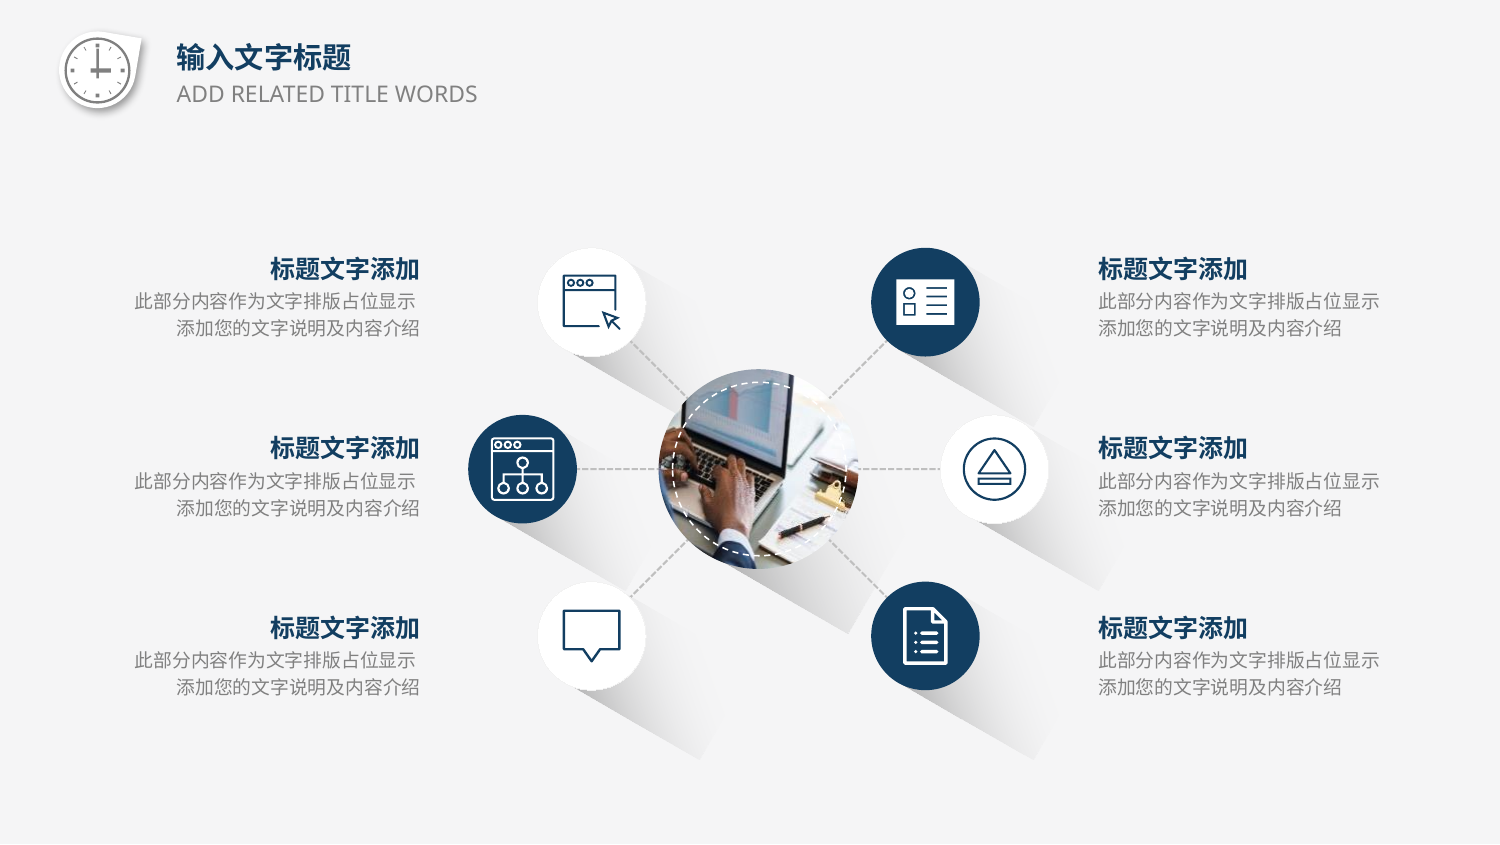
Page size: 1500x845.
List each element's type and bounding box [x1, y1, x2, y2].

text_box [111, 419, 436, 526]
text_box [1083, 598, 1412, 705]
text_box [1083, 419, 1412, 526]
text_box [111, 239, 436, 346]
text_box [462, 247, 1136, 729]
text_box [1083, 239, 1412, 346]
text_box [111, 598, 436, 705]
